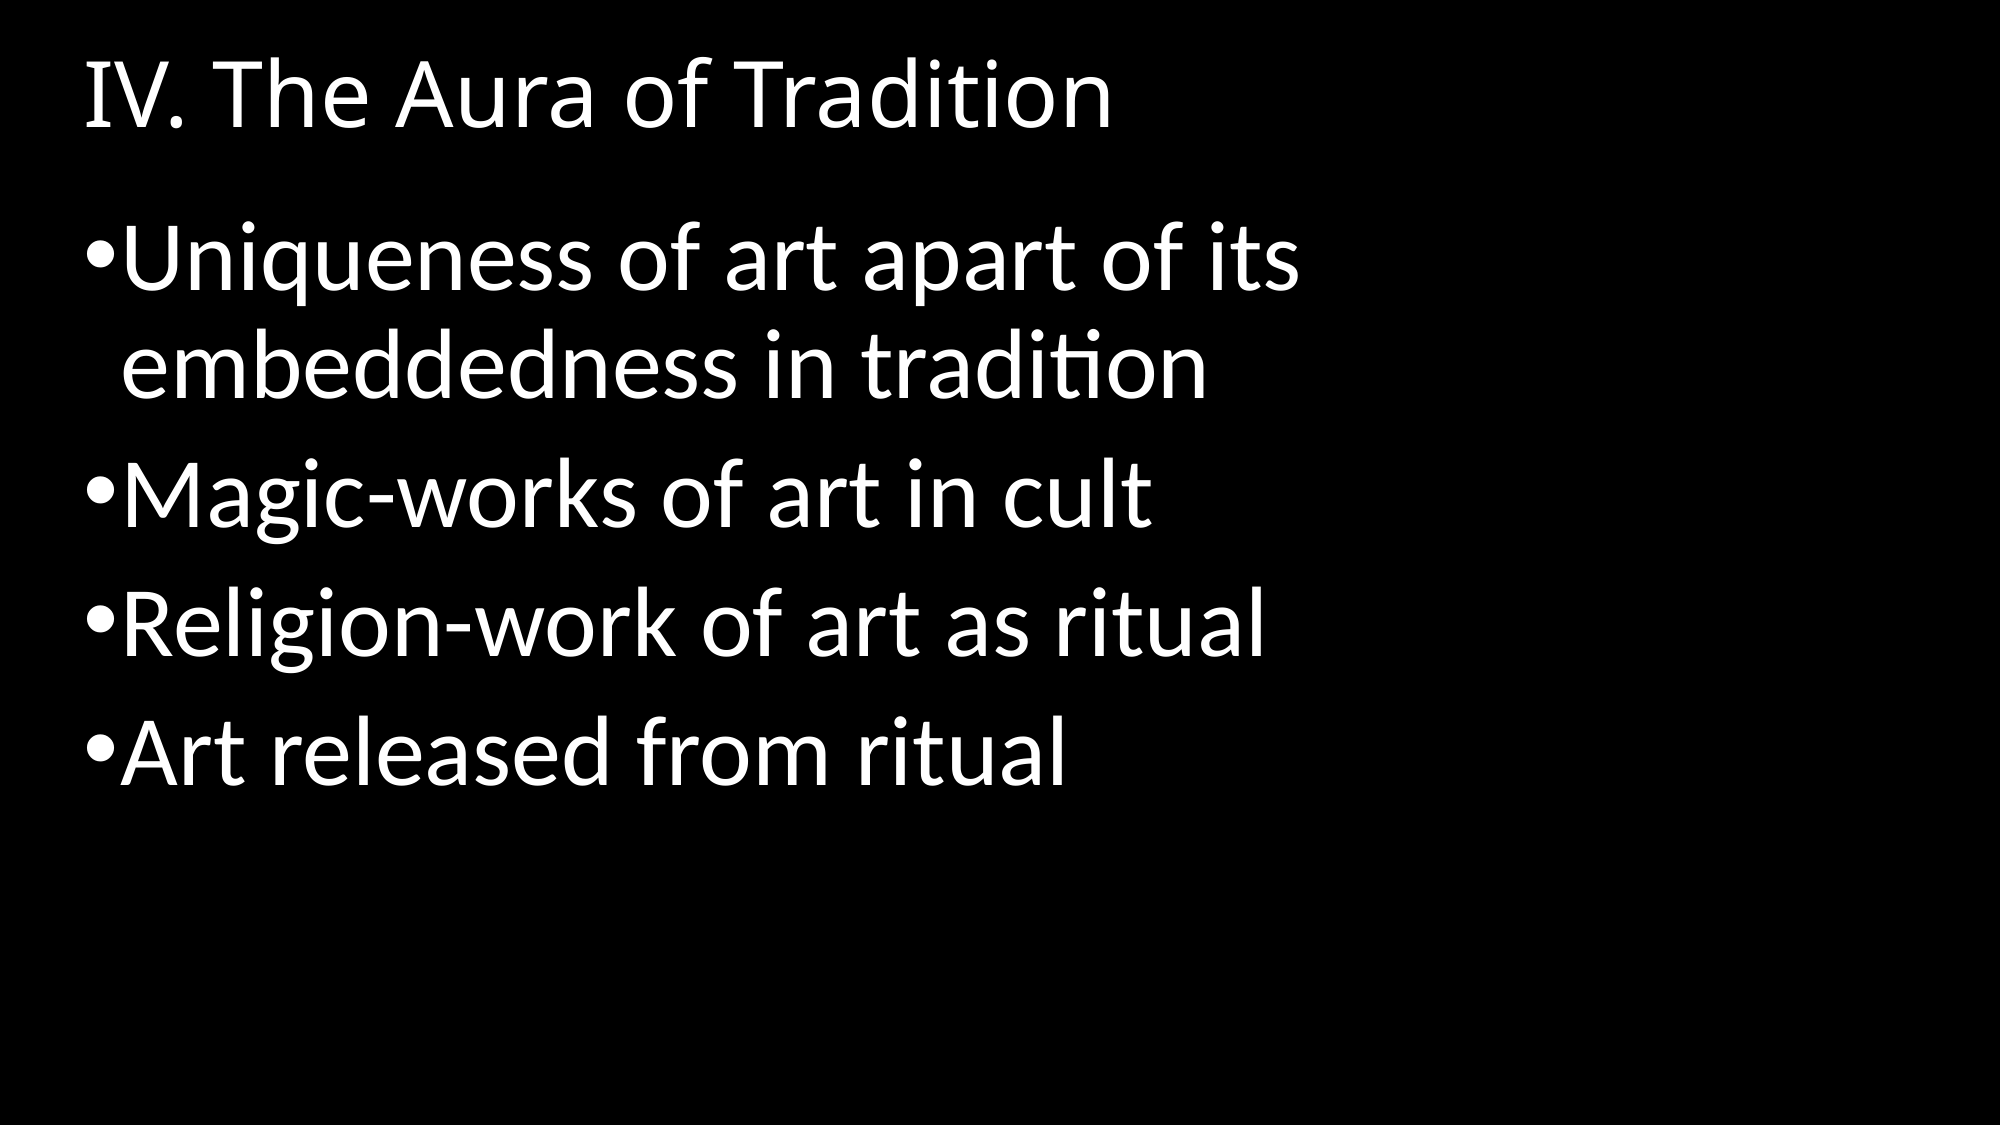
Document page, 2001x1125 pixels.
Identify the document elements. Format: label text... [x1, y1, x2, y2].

list Uniqueness of art apart of its embeddedness in tradition Magic-works of art in cult Religion-work of art as ritual Art released from ritual [68, 197, 1863, 1066]
title IV. The Aura of Tradition [68, 40, 1863, 156]
